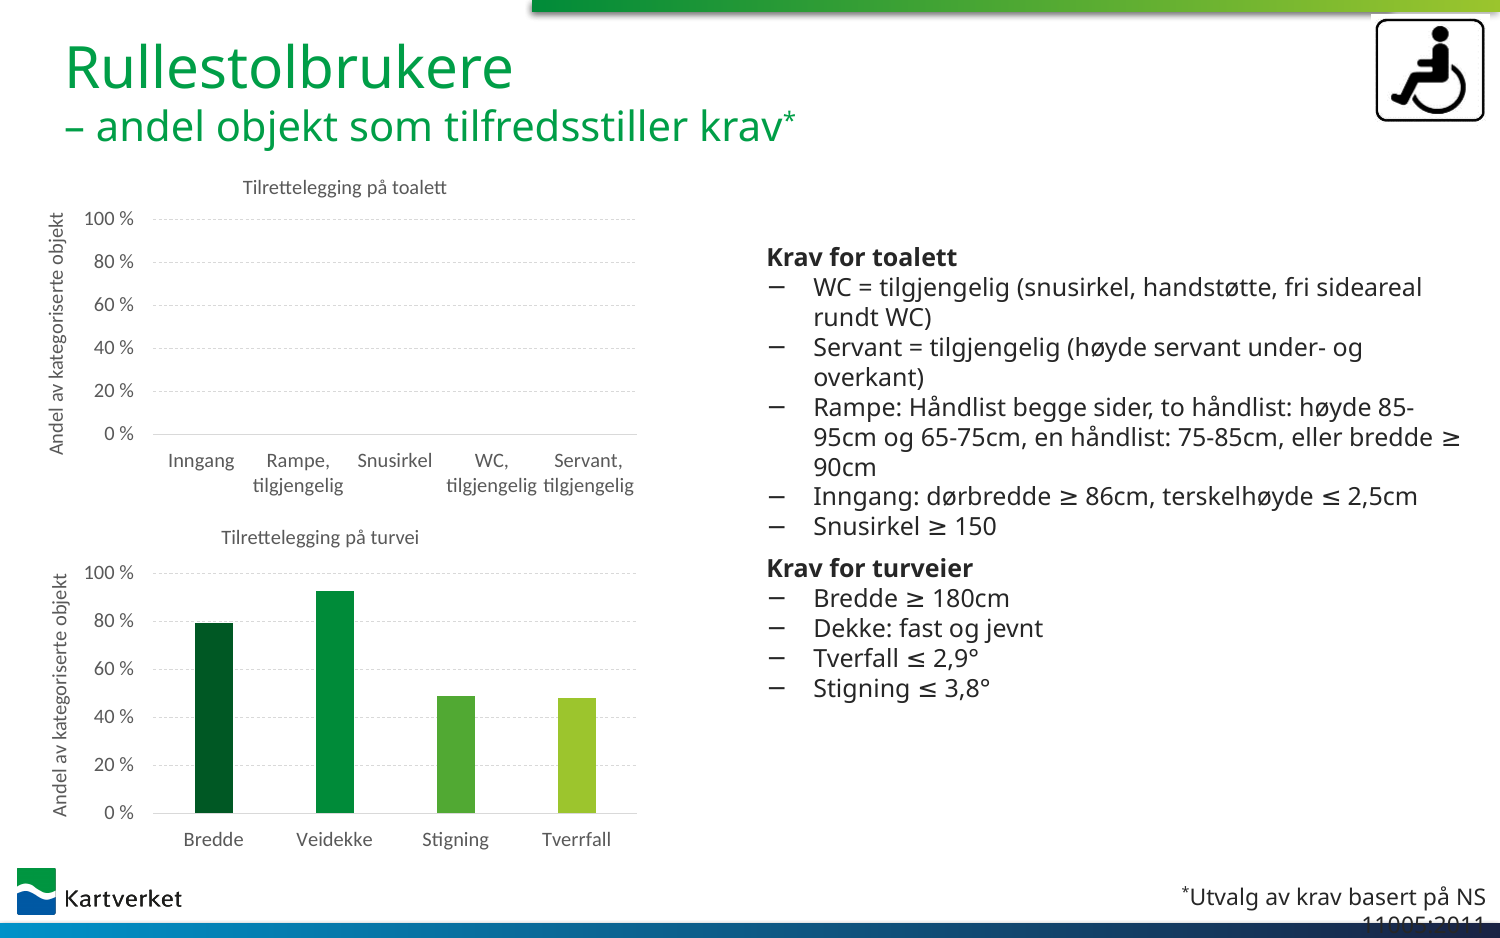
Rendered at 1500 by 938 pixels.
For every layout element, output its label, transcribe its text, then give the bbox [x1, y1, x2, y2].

text_box *Utvalg av krav basert på NS 11005:2011 [1068, 873, 1500, 938]
text_box Krav for turveier Bredde ≥ 180cm Dekke: fast og jevnt Tverfall ≤ 2,9° Stigning ≤ 3,8° [751, 545, 1483, 710]
text_box Krav for toalett WC = tilgjengelig (snusirkel, handstøtte, fri sideareal rundt WC) Servant = tilgjengelig (høyde servant under- og overkant) Rampe: Håndlist begge sider, to håndlist: høyde 85-95cm og 65-75cm, en håndlist: 75-85cm, eller bredde ≥ 90cm Inngang: dørbredde ≥ 86cm, terskelhøyde ≤ 2,5cm Snusirkel ≥ 150 [751, 234, 1483, 545]
picture [1371, 13, 1491, 127]
text_box Rullestolbrukere – andel objekt som tilfredsstiller krav* [49, 14, 1431, 158]
picture [41, 520, 650, 859]
picture [41, 166, 650, 505]
